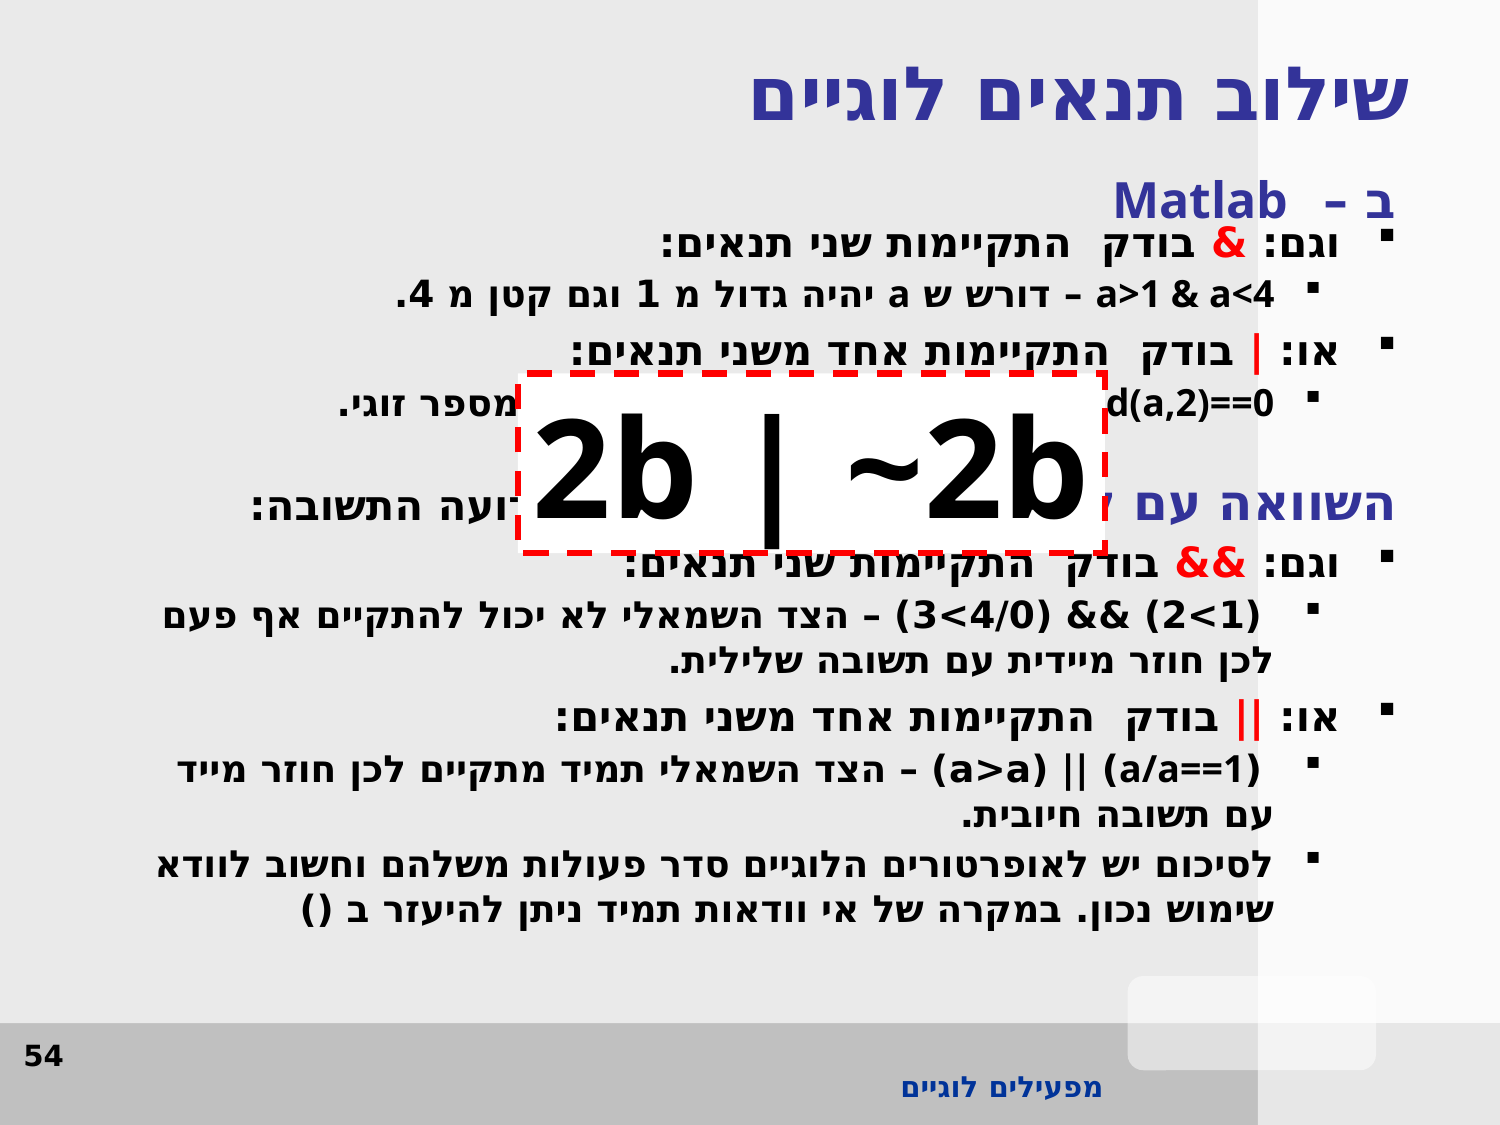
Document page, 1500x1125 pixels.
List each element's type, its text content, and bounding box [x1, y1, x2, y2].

text_box ב – Matlab [998, 160, 1412, 236]
text_box שילוב תנאים לוגיים [149, 20, 1425, 161]
text_box מפעילים לוגיים [885, 1060, 1119, 1111]
text_box וגם: && בודק התקיימות שני תנאים: (1>2) && (4/0>3) – הצד השמאלי לא יכול להתקיים אף פעם לכן חוזר מיידית עם תשובה שלילית. או: || בודק התקיימות אחד משני תנאים: (a/a==1) || (a>a) – הצד השמאלי תמיד מתקיים לכן חוזר מייד עם תשובה חיובית. לסיכום יש לאופרטורים הלוגיים סדר פעולות משלהם וחשוב לוודא שימוש נכון. במקרה של אי וודאות תמיד ניתן להיעזר ב () [100, 528, 1412, 955]
text_box השוואה עם קֶצֶר - מחזיר תשובה כבר כשידועה התשובה: [135, 463, 517, 539]
text_box וגם: & בודק התקיימות שני תנאים: a>1 & a<4 – דורש ש a יהיה גדול מ 1 וגם קטן מ 4. או: | בודק התקיימות אחד משני תנאים: a==1 | mod(a,2)==0 – דורש ש a יהיה 1 או מספר זוגי. [100, 208, 1412, 449]
slide_number 54 [8, 1029, 359, 1108]
text_box 2b | ~2b [517, 373, 1105, 554]
text_box השוואה עם קֶצֶר - מחזיר תשובה כבר כשידועה התשובה: [1105, 463, 1412, 539]
